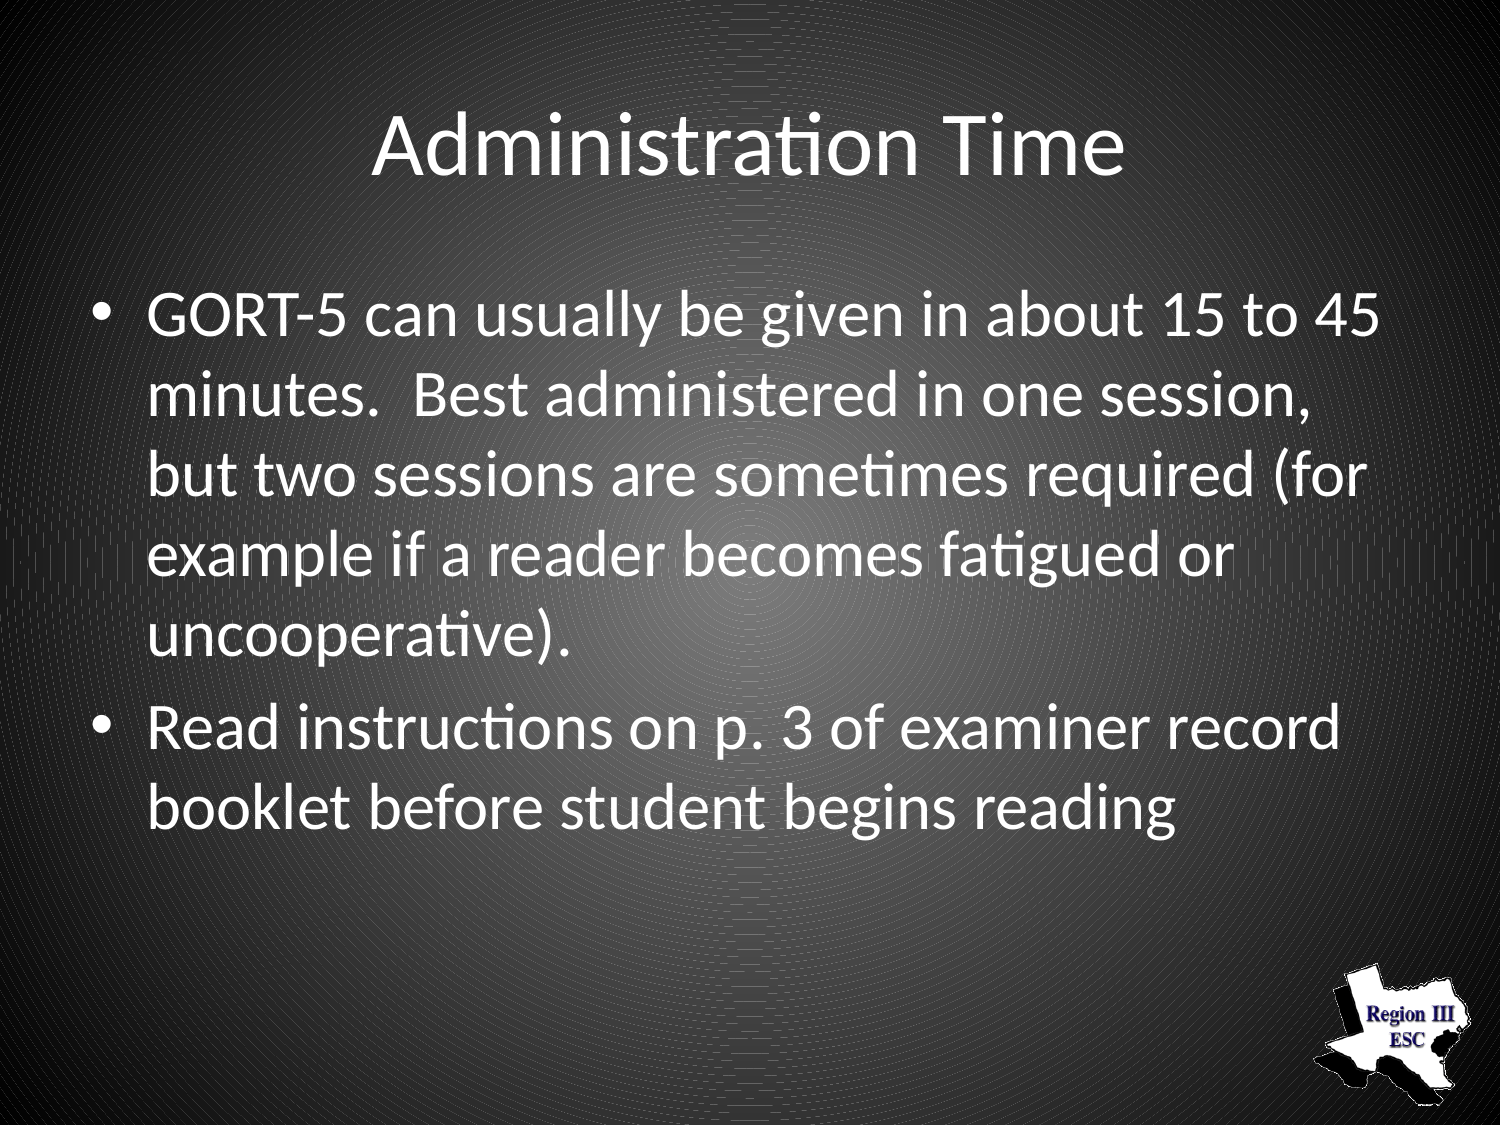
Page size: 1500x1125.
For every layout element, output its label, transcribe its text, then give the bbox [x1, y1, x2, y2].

picture [1312, 962, 1472, 1108]
list GORT-5 can usually be given in about 15 to 45 minutes. Best administered in one session, but two sessions are sometimes required (for example if a reader becomes fatigued or uncooperative). Read instructions on p. 3 of examiner record booklet before student begins reading [75, 262, 1425, 1005]
title Administration Time [75, 45, 1425, 233]
footer [512, 1042, 988, 1103]
